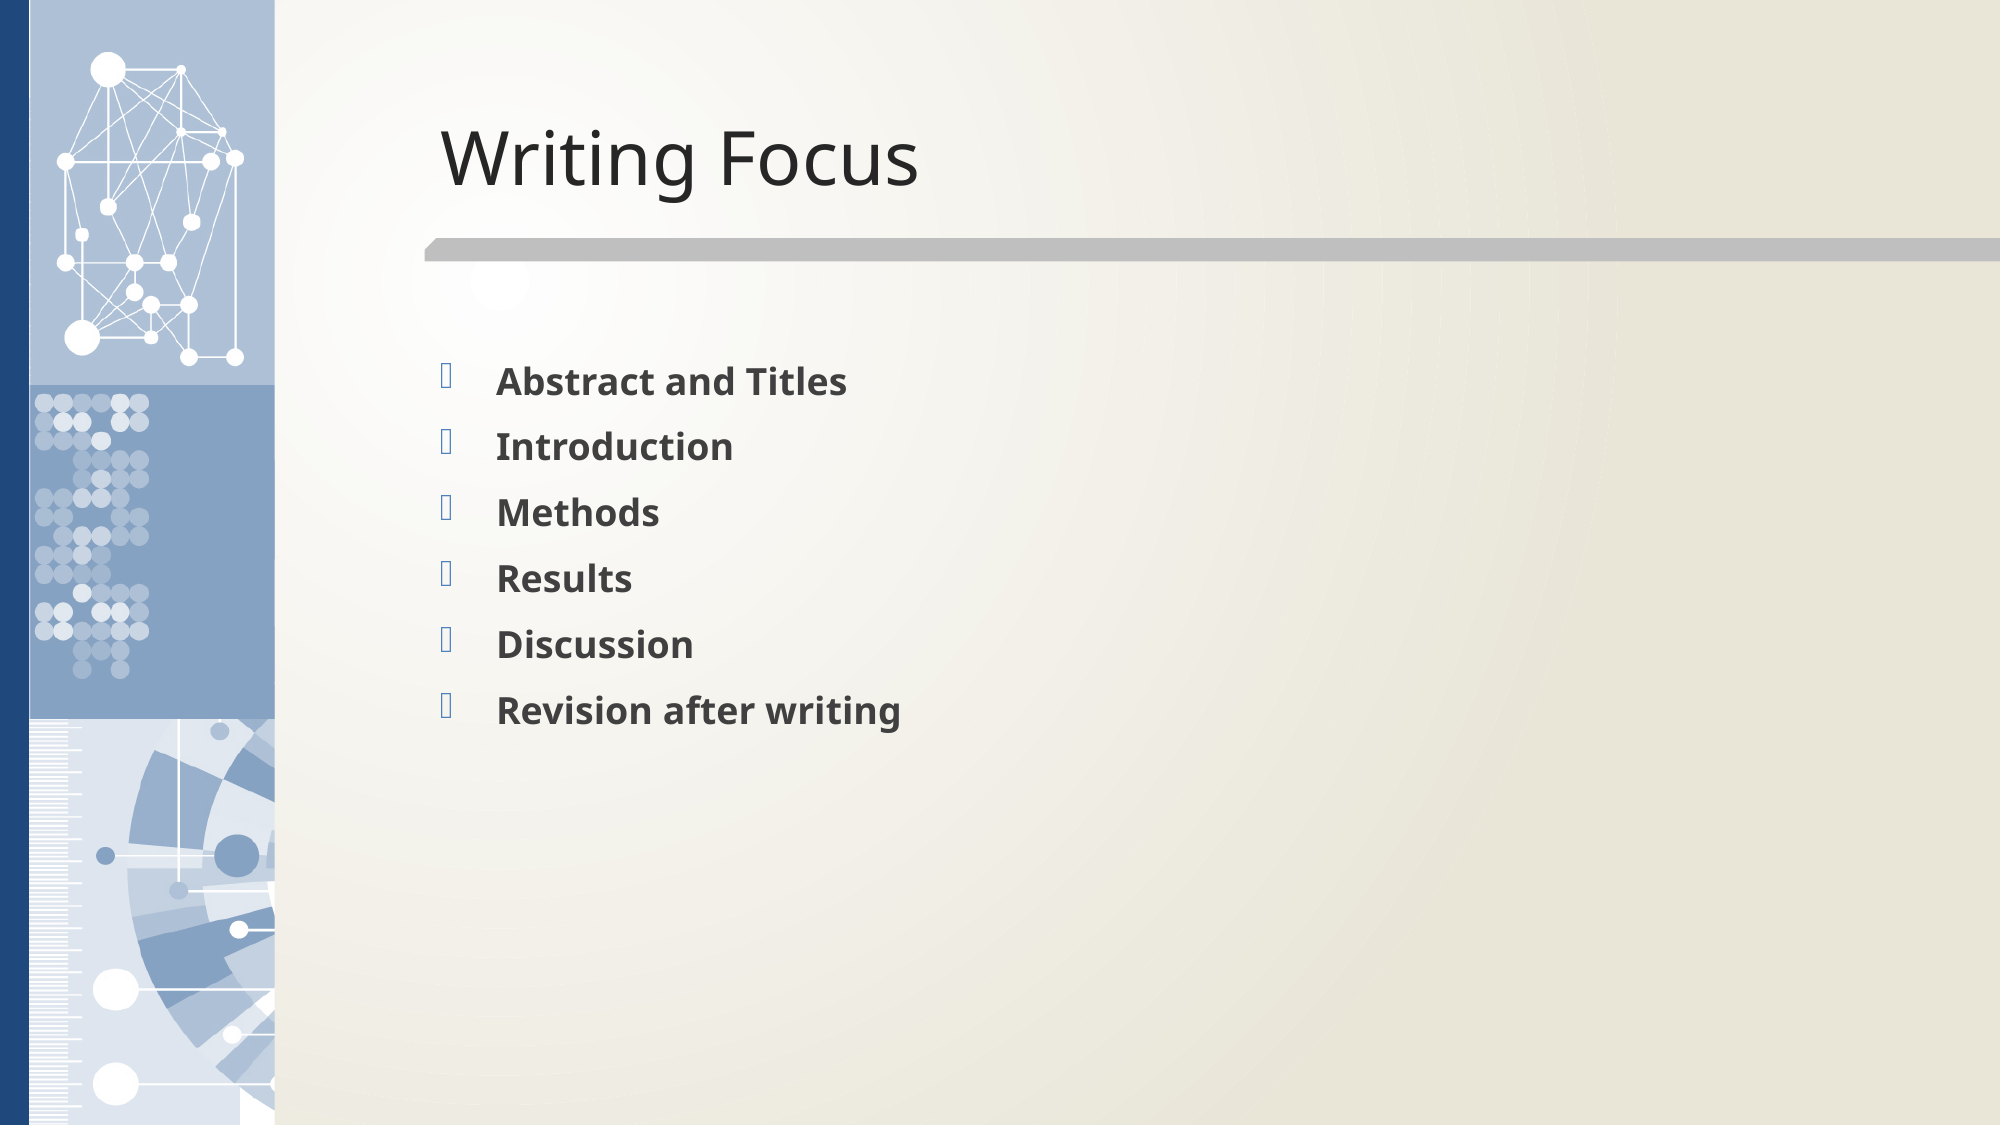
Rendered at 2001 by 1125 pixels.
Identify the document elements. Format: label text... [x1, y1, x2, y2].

title Writing Focus [425, 102, 1888, 313]
list Abstract and Titles Introduction Methods Results Discussion Revision after writing [424, 350, 1888, 970]
